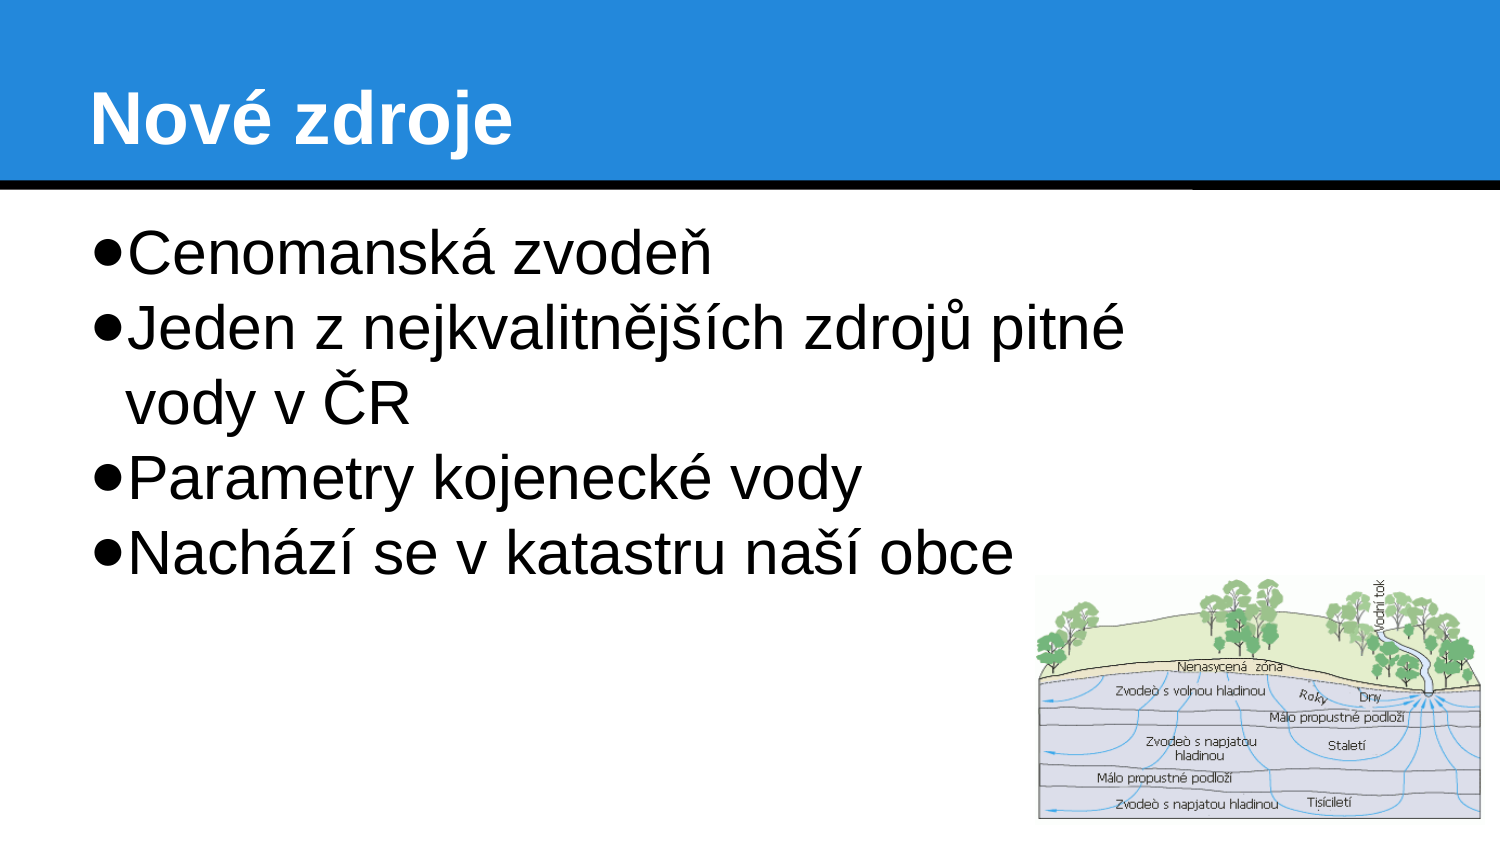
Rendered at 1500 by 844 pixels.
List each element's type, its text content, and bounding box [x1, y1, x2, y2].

picture [1034, 575, 1486, 826]
text_box Cenomanská zvodeň Jeden z nejkvalitnějších zdrojů pitné vody v ČR Parametry kojenecké vody Nachází se v katastru naší obce [74, 196, 1185, 808]
text_box Nové zdroje [75, 33, 1425, 175]
